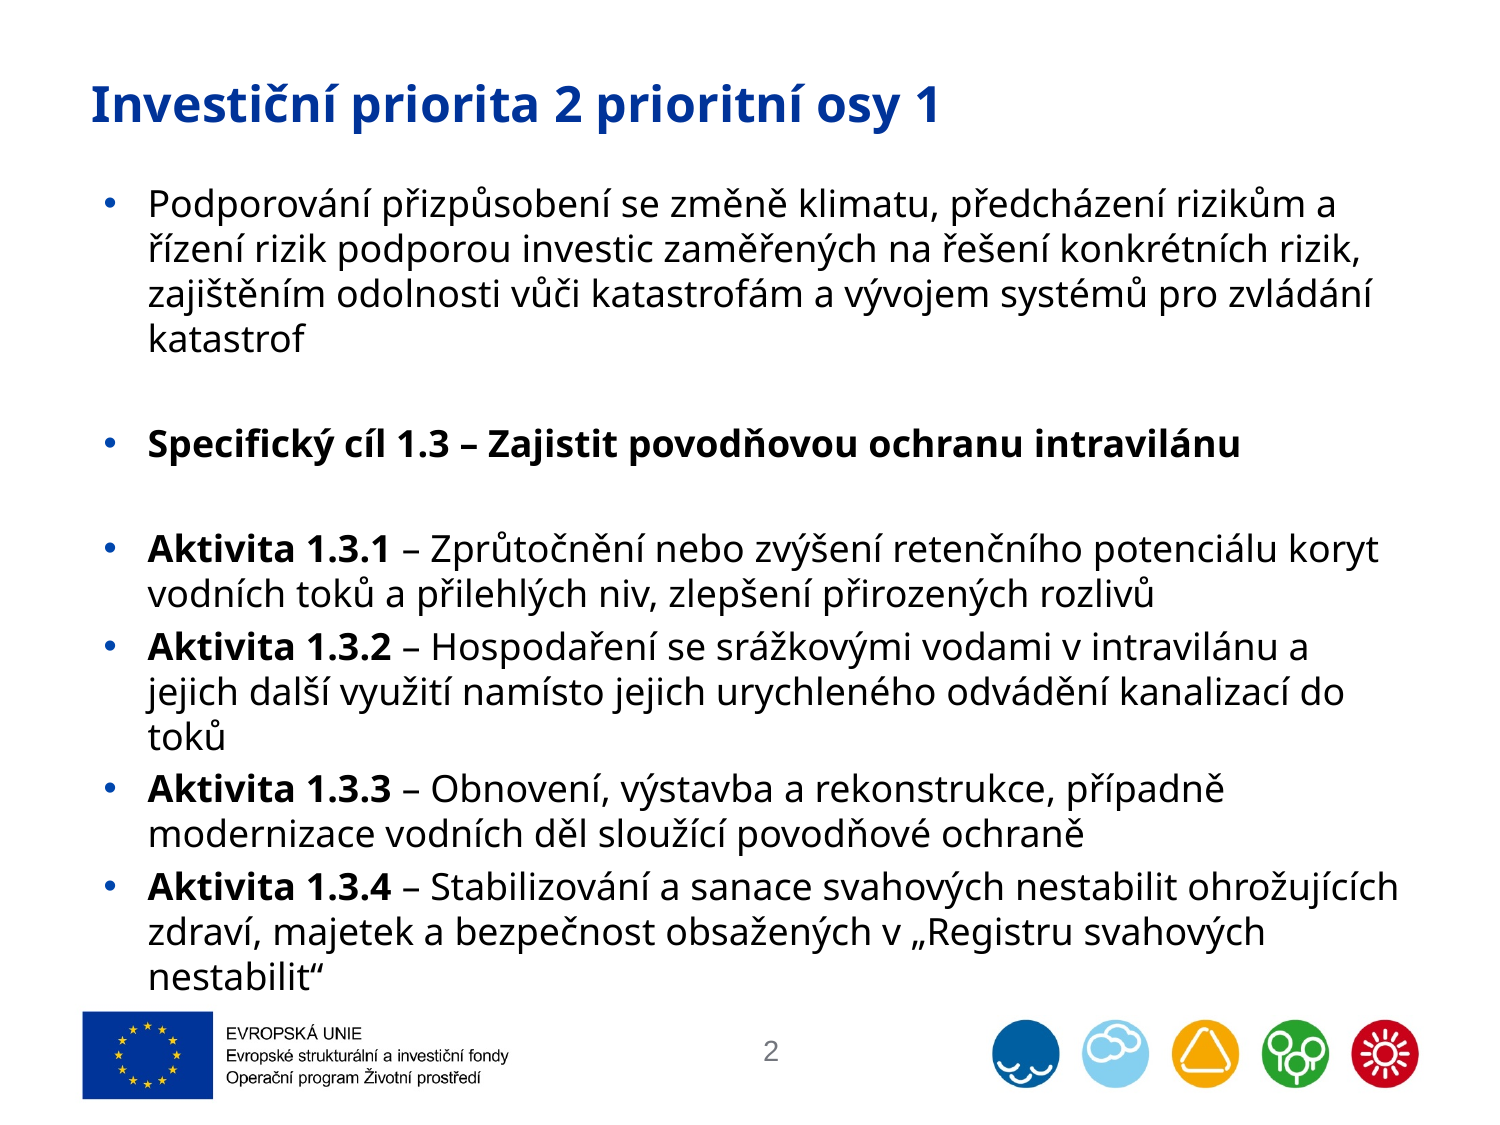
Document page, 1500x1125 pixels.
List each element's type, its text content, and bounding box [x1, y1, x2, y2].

list Podporování přizpůsobení se změně klimatu, předcházení rizikům a řízení rizik podporou investic zaměřených na řešení konkrétních rizik, zajištěním odolnosti vůči katastrofám a vývojem systémů pro zvládání katastrof Specifický cíl 1.3 – Zajistit povodňovou ochranu intravilánu Aktivita 1.3.1 – Zprůtočnění nebo zvýšení retenčního potenciálu koryt vodních toků a přilehlých niv, zlepšení přirozených rozlivů Aktivita 1.3.2 – Hospodaření se srážkovými vodami v intravilánu a jejich další využití namísto jejich urychleného odvádění kanalizací do toků Aktivita 1.3.3 – Obnovení, výstavba a rekonstrukce, případně modernizace vodních děl sloužící povodňové ochraně Aktivita 1.3.4 – Stabilizování a sanace svahových nestabilit ohrožujících zdraví, majetek a bezpečnost obsažených v „Registru svahových nestabilit“ [88, 172, 1418, 977]
picture [986, 1015, 1424, 1094]
slide_number 2 [596, 1024, 947, 1103]
picture [53, 999, 561, 1112]
title Investiční priorita 2 prioritní osy 1 [76, 45, 1436, 161]
